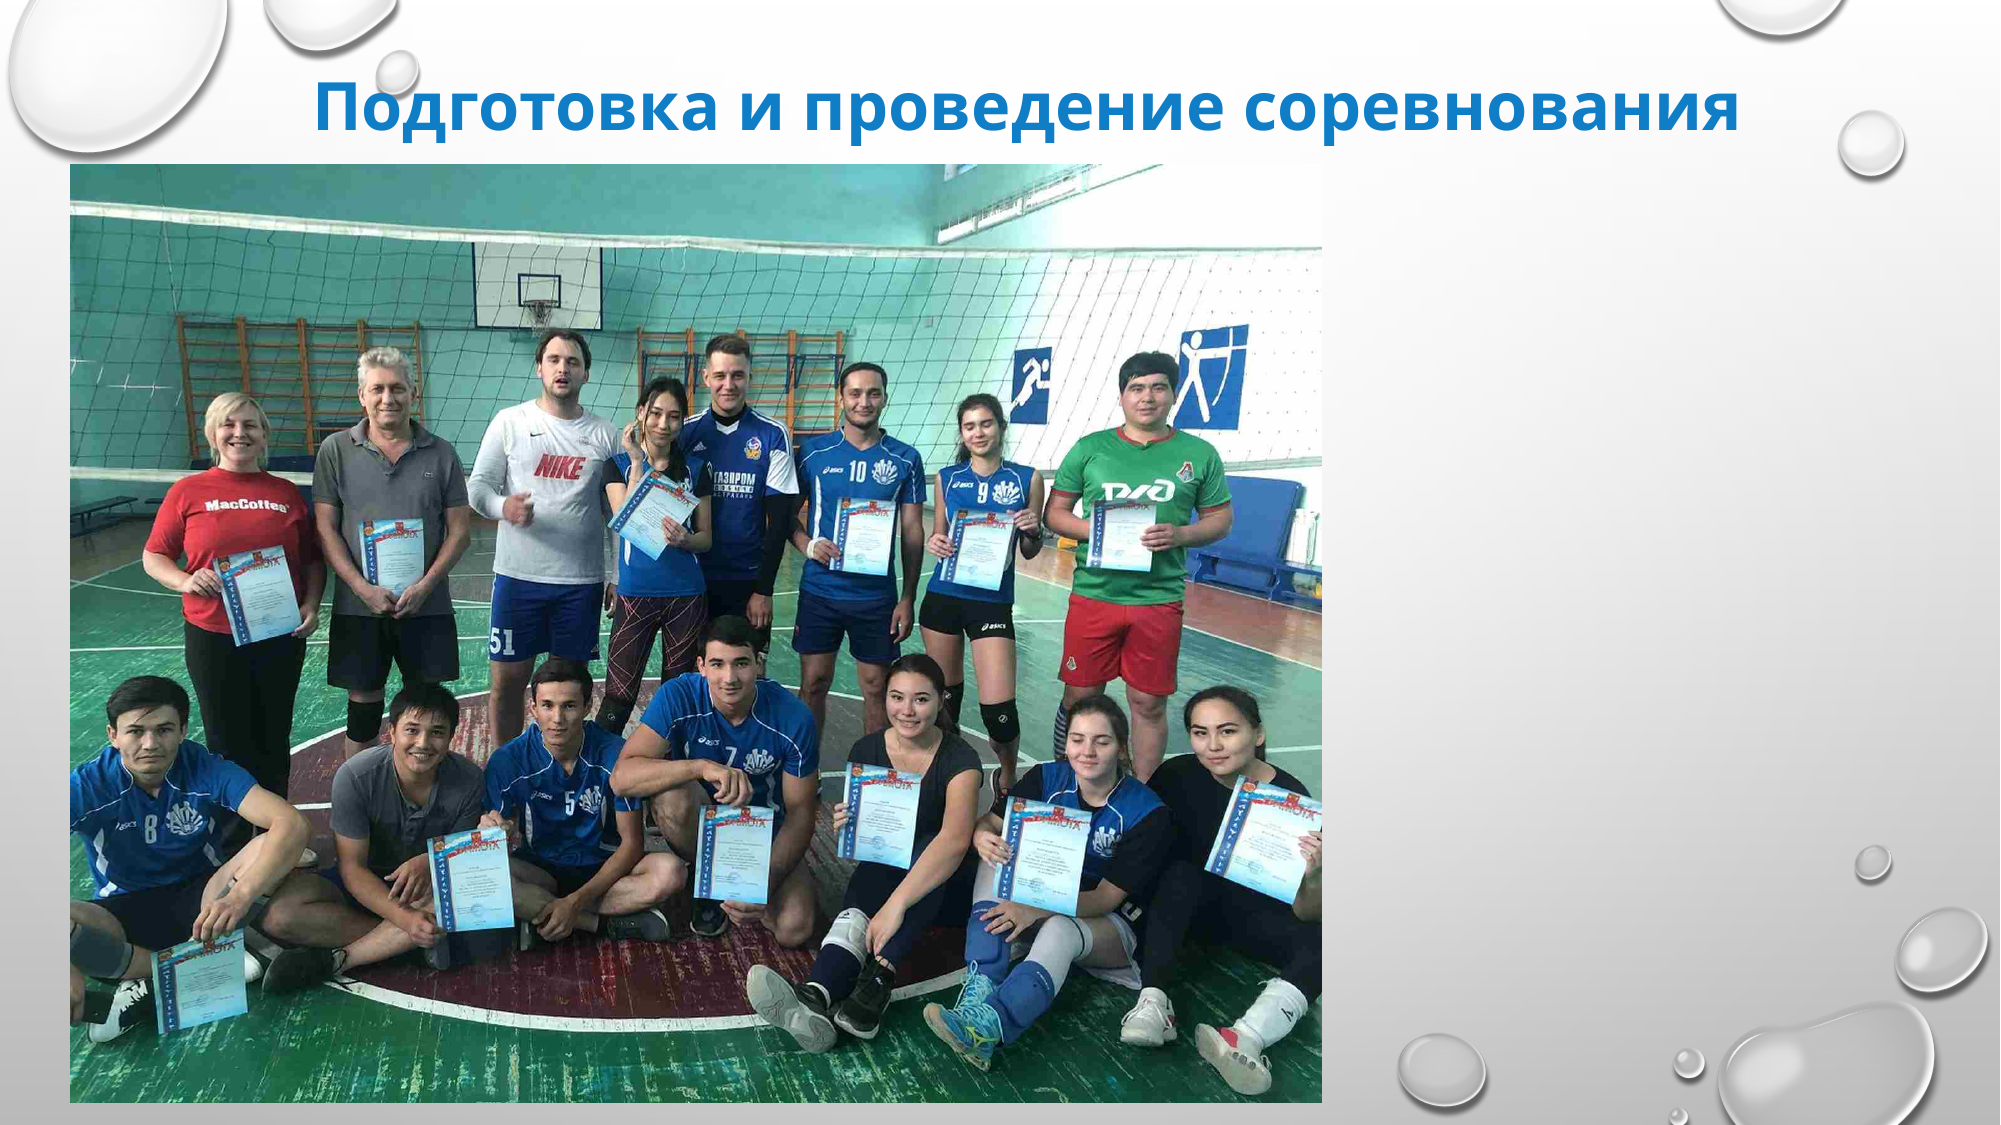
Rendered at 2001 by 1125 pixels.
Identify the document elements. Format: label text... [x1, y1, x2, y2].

picture [0, 0, 2000, 1125]
text_box Подготовка и проведение соревнования [297, 56, 1758, 231]
